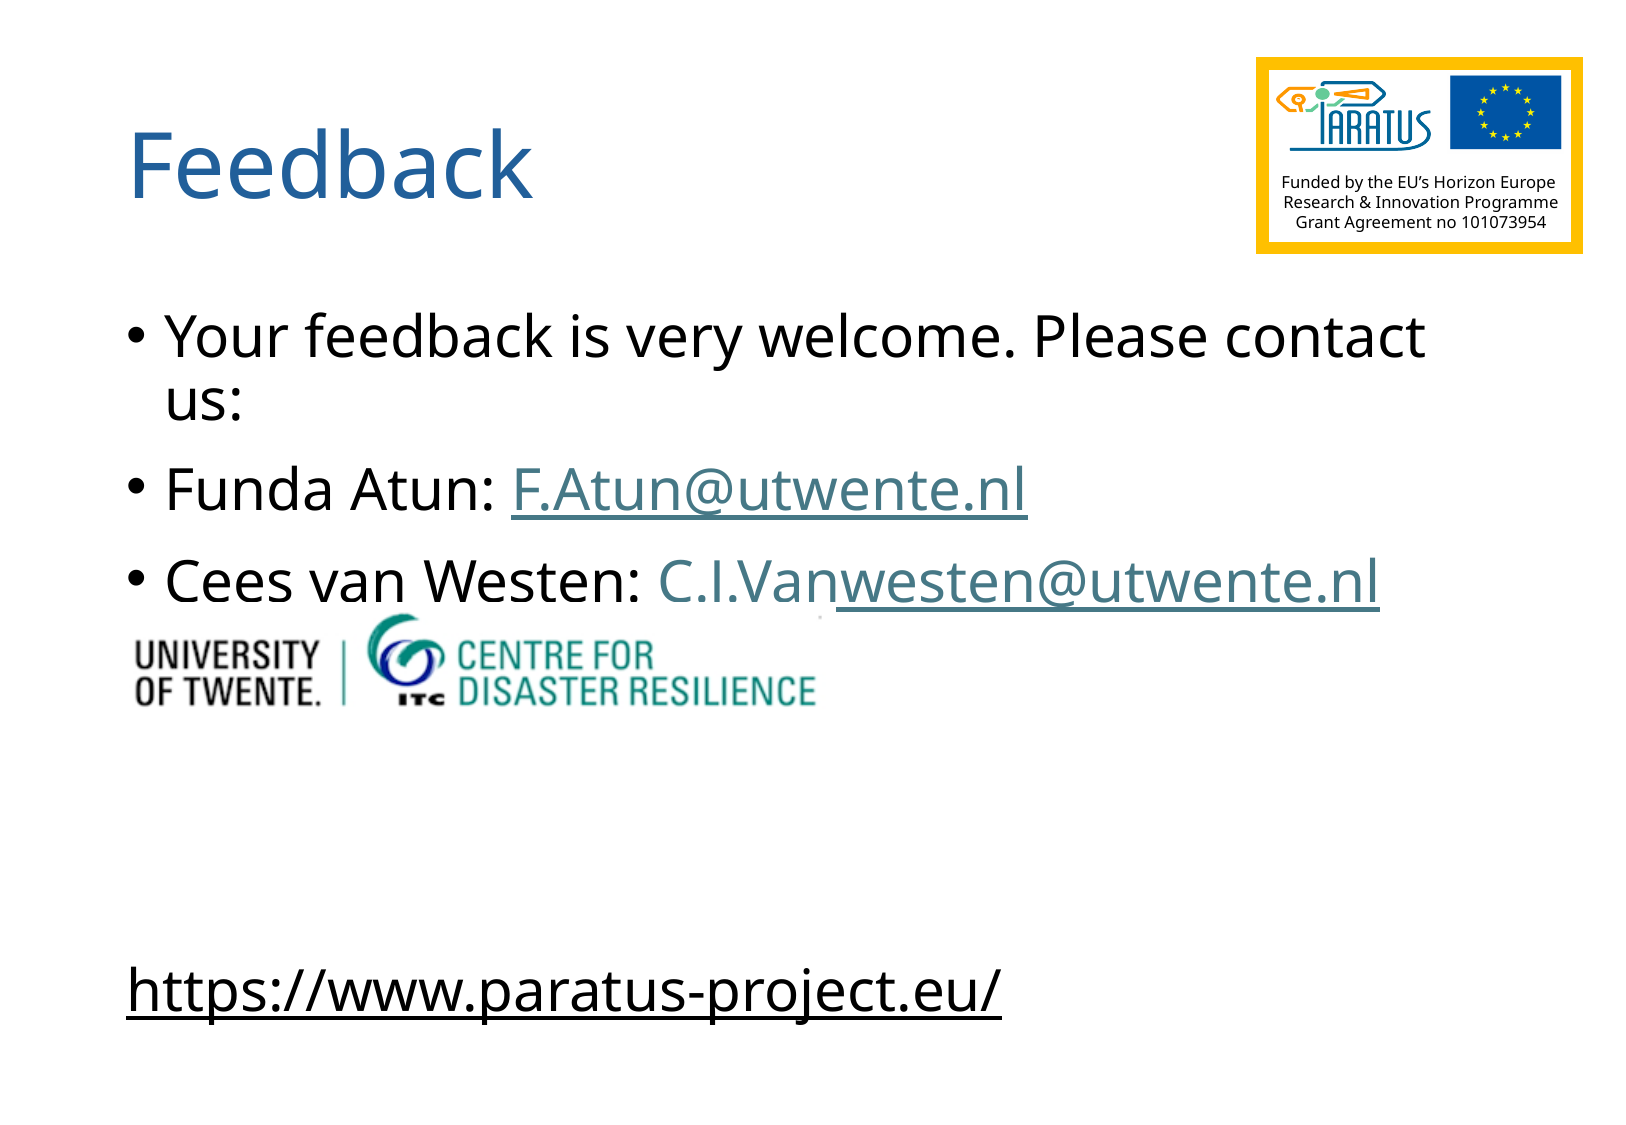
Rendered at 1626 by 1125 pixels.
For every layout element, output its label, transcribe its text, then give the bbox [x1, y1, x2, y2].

title Feedback [111, 59, 1514, 278]
list Your feedback is very welcome. Please contact us: Funda Atun: F.Atun@utwente.nl Cees van Westen: C.J.Vanwesten@utwente.nl [111, 299, 1514, 603]
picture [111, 601, 836, 730]
text_box [1261, 62, 1578, 250]
text_box https://www.paratus-project.eu/ [111, 945, 1189, 1040]
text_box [1275, 73, 1564, 154]
